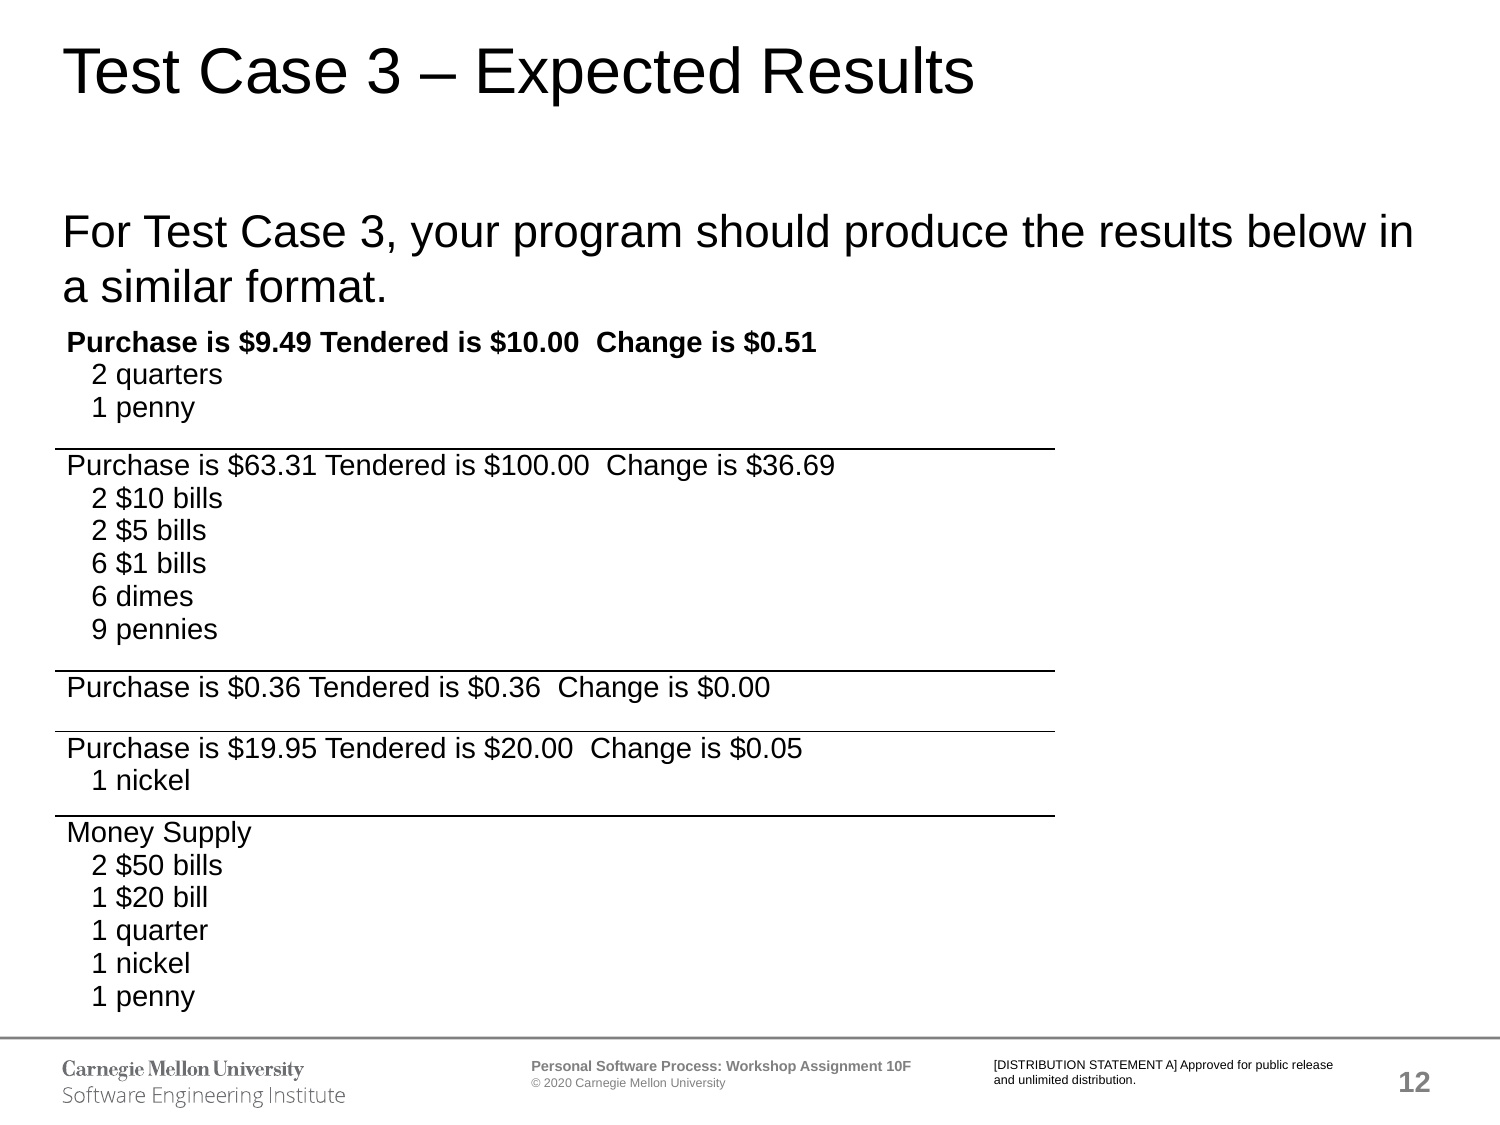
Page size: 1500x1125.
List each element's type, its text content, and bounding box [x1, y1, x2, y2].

title Test Case 3 – Expected Results [62, 37, 1338, 182]
table_cell Purchase is $19.95 Tendered is $20.00 Change is $0.05 1 nickel [55, 732, 1055, 815]
table_cell Purchase is $0.36 Tendered is $0.36 Change is $0.00 [55, 672, 1055, 731]
list For Test Case 3, your program should produce the results below in a similar format. [62, 202, 1431, 331]
table_header Purchase is $9.49 Tendered is $10.00 Change is $0.51 2 quarters 1 penny [55, 326, 1055, 448]
table_cell Purchase is $63.31 Tendered is $100.00 Change is $36.69 2 $10 bills 2 $5 bills 6 $1 bills 6 dimes 9 pennies [55, 450, 1055, 670]
table_cell Money Supply 2 $50 bills 1 $20 bill 1 quarter 1 nickel 1 penny [55, 817, 1055, 1013]
